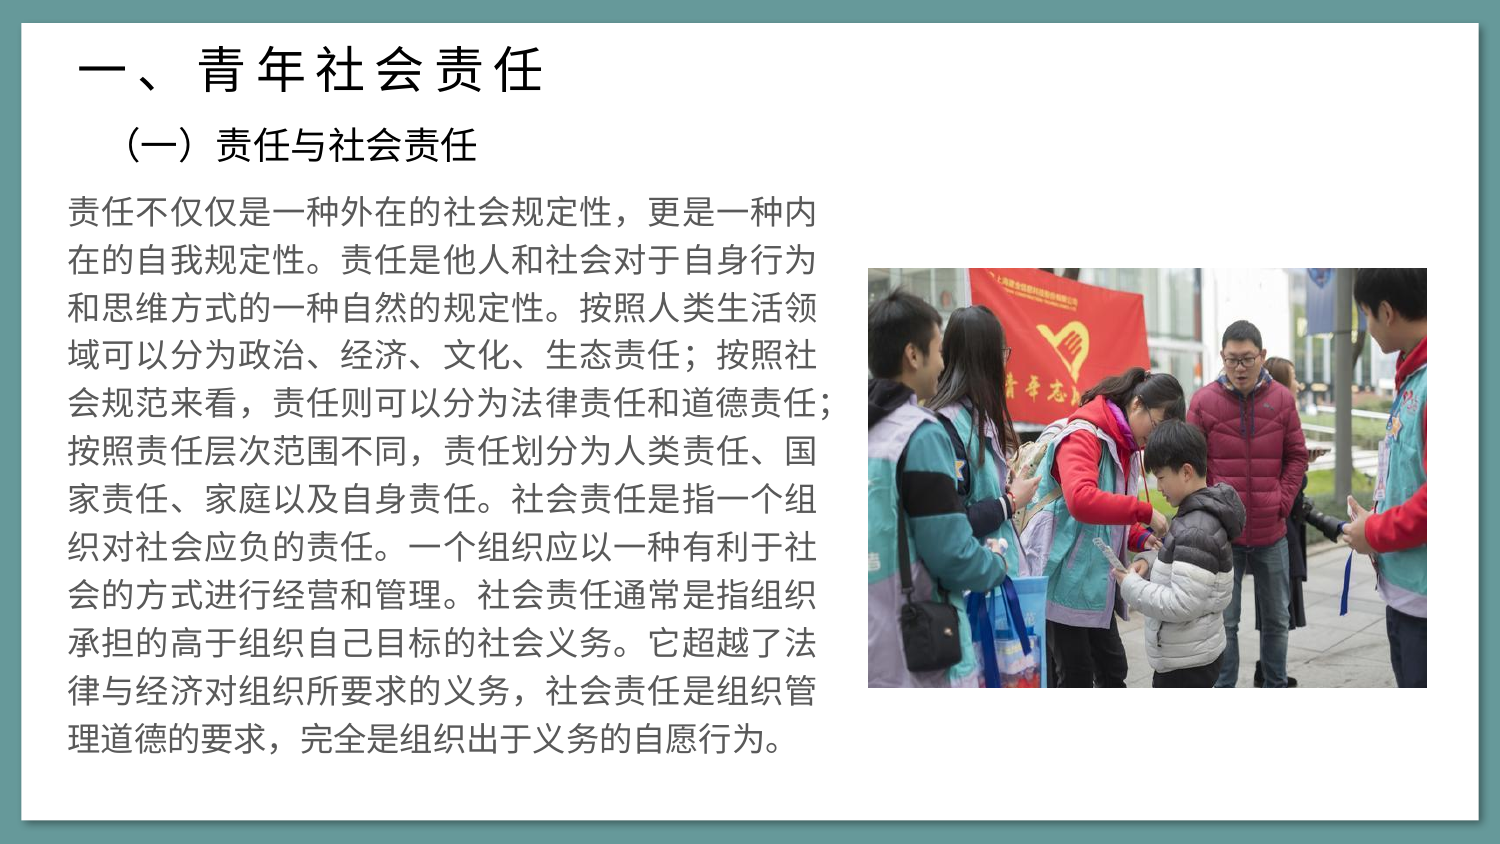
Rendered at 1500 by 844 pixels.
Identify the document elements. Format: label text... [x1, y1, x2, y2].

text_box 一、青年社会责任 [64, 32, 764, 105]
text_box 责任不仅仅是一种外在的社会规定性，更是一种内在的自我规定性。责任是他人和社会对于自身行为和思维方式的一种自然的规定性。按照人类生活领域可以分为政治、经济、文化、生态责任；按照社会规范来看，责任则可以分为法律责任和道德责任；按照责任层次范围不同，责任划分为人类责任、国家责任、家庭以及自身责任。社会责任是指一个组织对社会应负的责任。一个组织应以一种有利于社会的方式进行经营和管理。社会责任通常是指组织承担的高于组织自己目标的社会义务。它超越了法律与经济对组织所要求的义务，社会责任是组织管理道德的要求，完全是组织出于义务的自愿行为。 [52, 175, 834, 765]
picture [867, 268, 1427, 688]
text_box （一）责任与社会责任 [88, 114, 494, 175]
